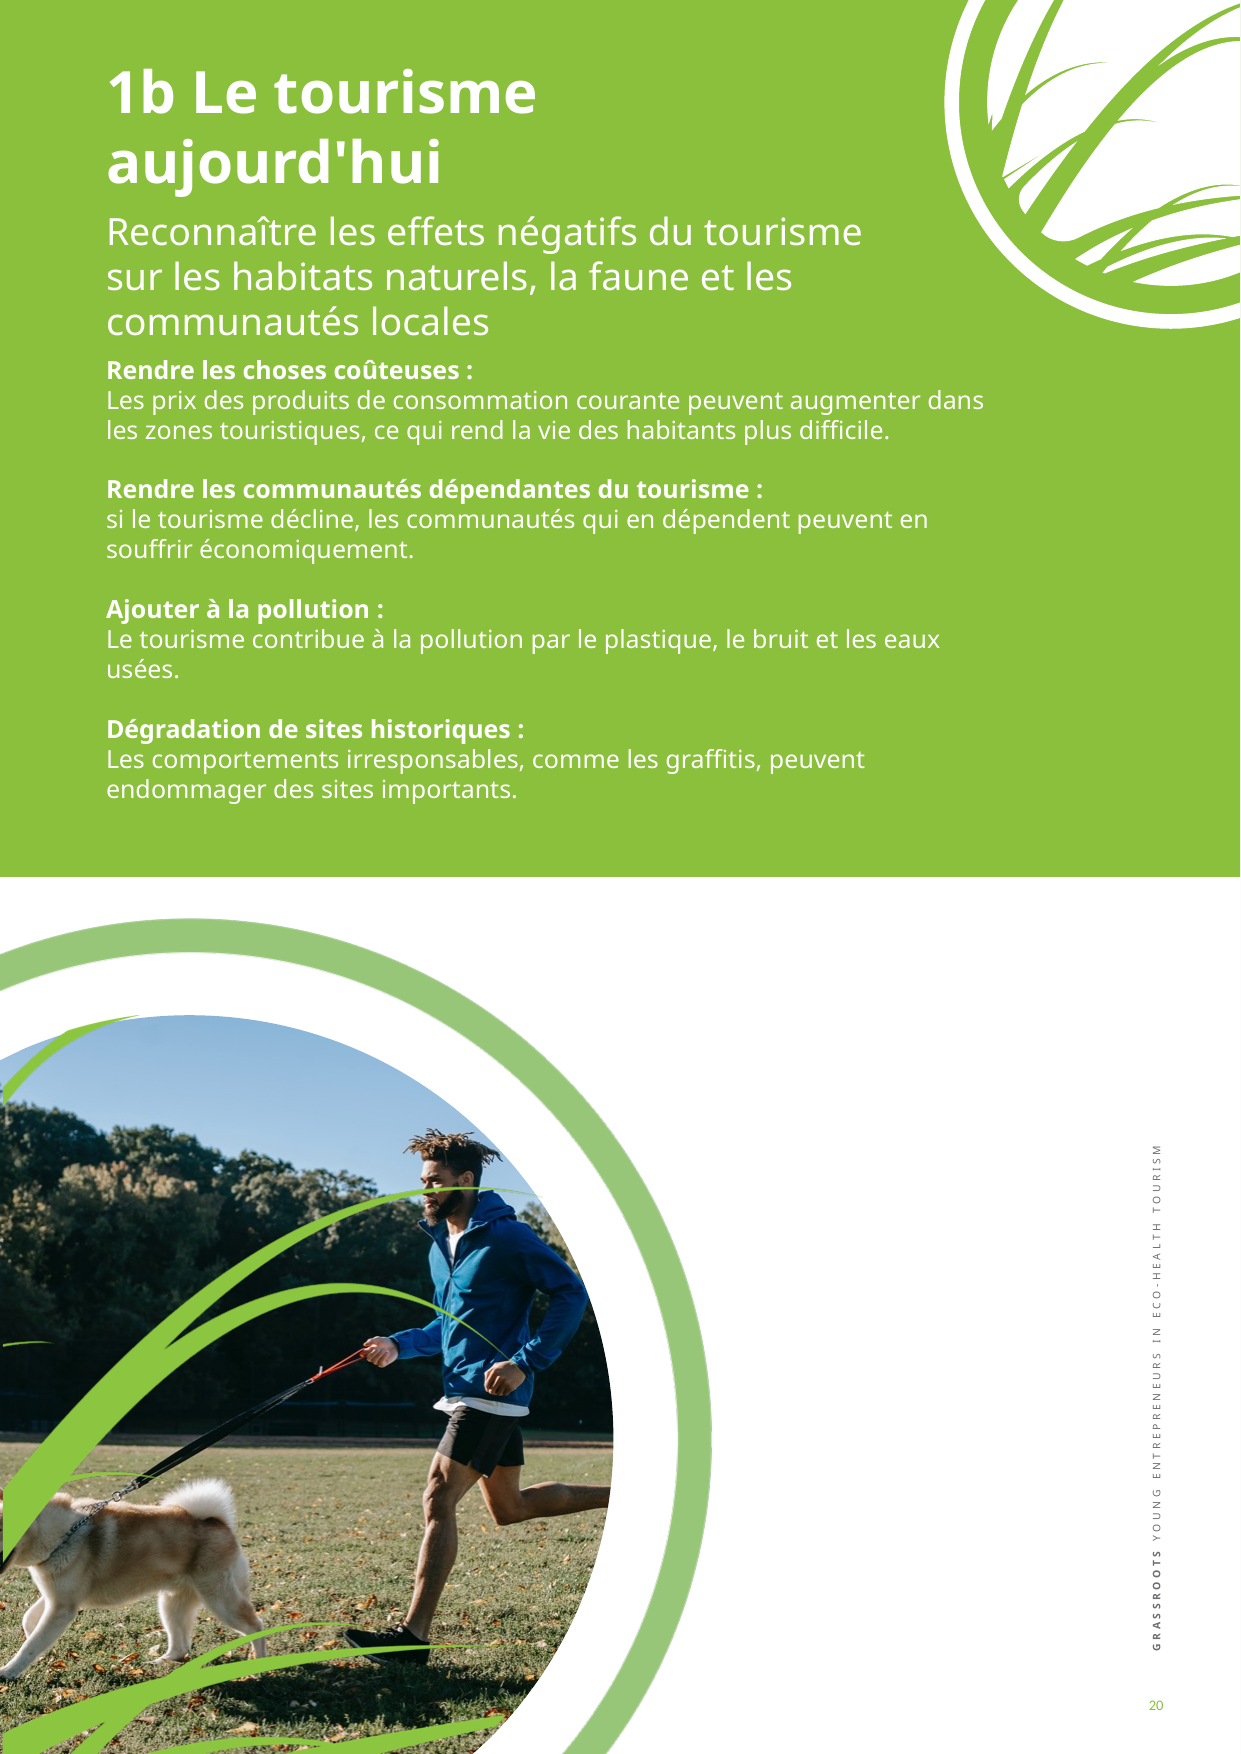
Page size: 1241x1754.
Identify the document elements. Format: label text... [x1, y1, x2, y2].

slide_number 20 [1125, 1666, 1187, 1743]
picture [0, 710, 890, 1754]
list 1b Le tourisme aujourd'hui [91, 47, 1069, 157]
list Reconnaître les effets négatifs du tourisme sur les habitats naturels, la faune et les communautés locales [91, 200, 941, 346]
list Rendre les choses coûteuses : Les prix des produits de consommation courante peuvent augmenter dans les zones touristiques, ce qui rend la vie des habitants plus difficile. Rendre les communautés dépendantes du tourisme : si le tourisme décline, les communautés qui en dépendent peuvent en souffrir économiquement. Ajouter à la pollution : Le tourisme contribue à la pollution par le plastique, le bruit et les eaux usées. Dégradation de sites historiques : Les comportements irresponsables, comme les graffitis, peuvent endommager des sites importants. [91, 346, 1028, 777]
text_box [0, 0, 832, 395]
